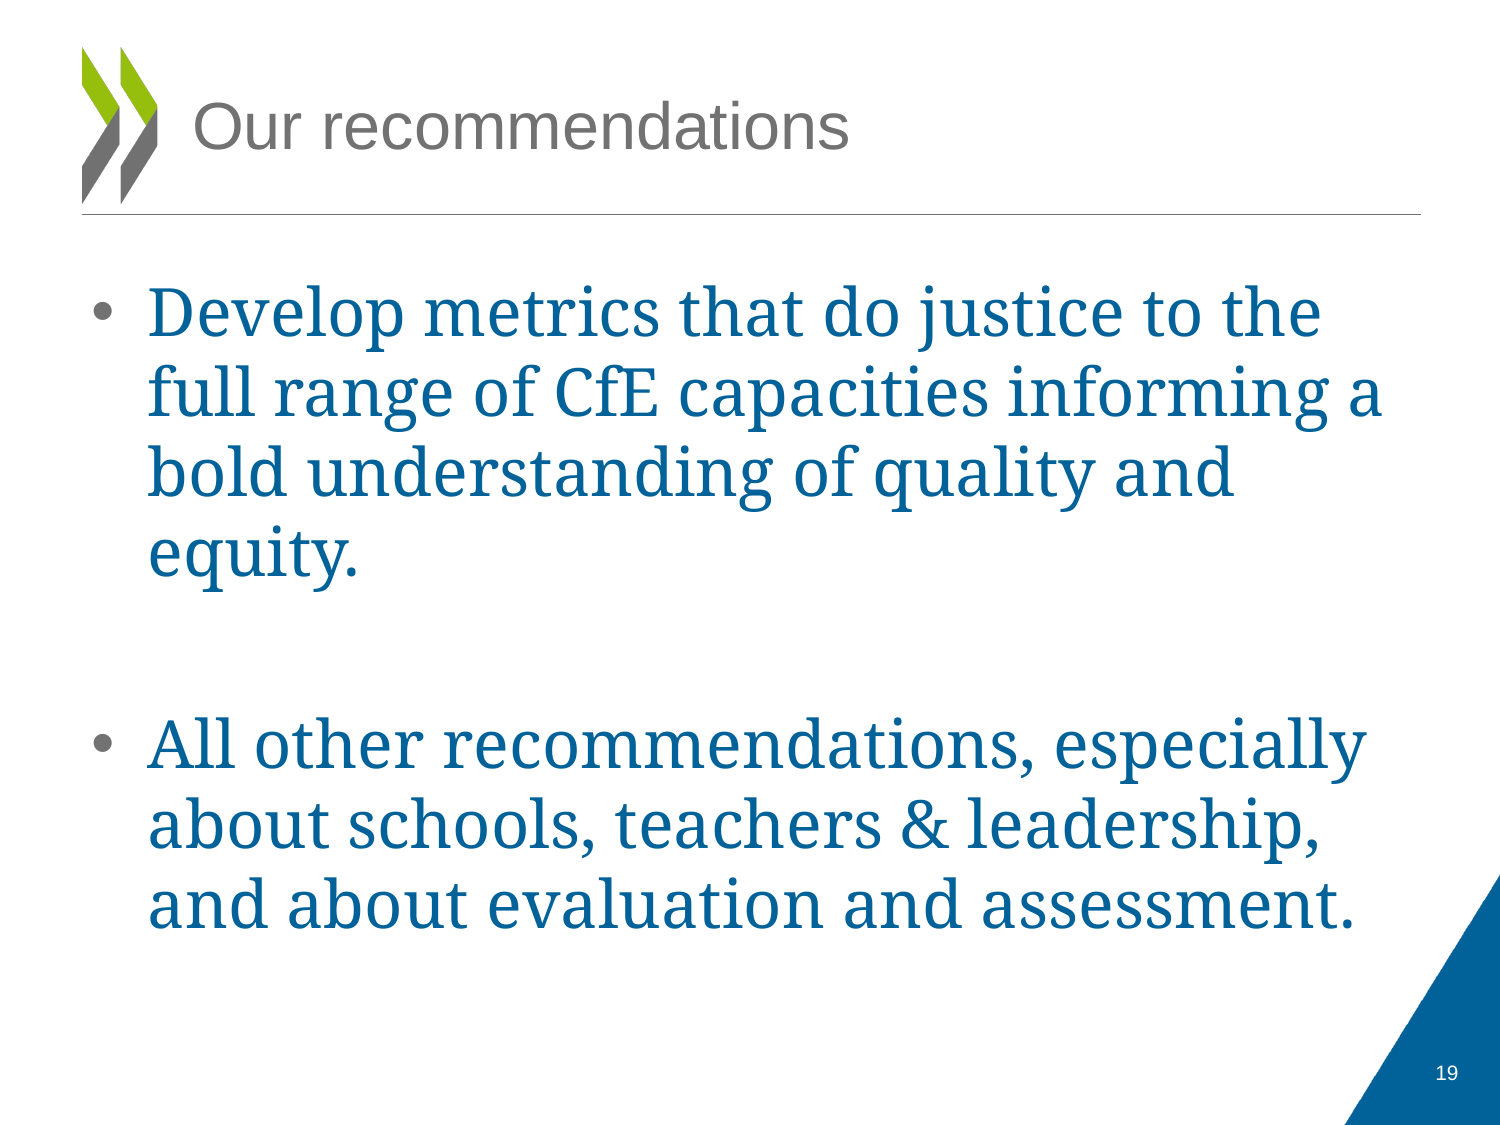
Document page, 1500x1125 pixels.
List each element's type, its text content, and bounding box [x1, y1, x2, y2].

title Our recommendations [177, 38, 1394, 207]
slide_number 19 [1417, 1051, 1474, 1092]
list Develop metrics that do justice to the full range of CfE capacities informing a bold understanding of quality and equity. All other recommendations, especially about schools, teachers & leadership, and about evaluation and assessment. [76, 262, 1425, 1006]
picture [1344, 874, 1500, 1125]
